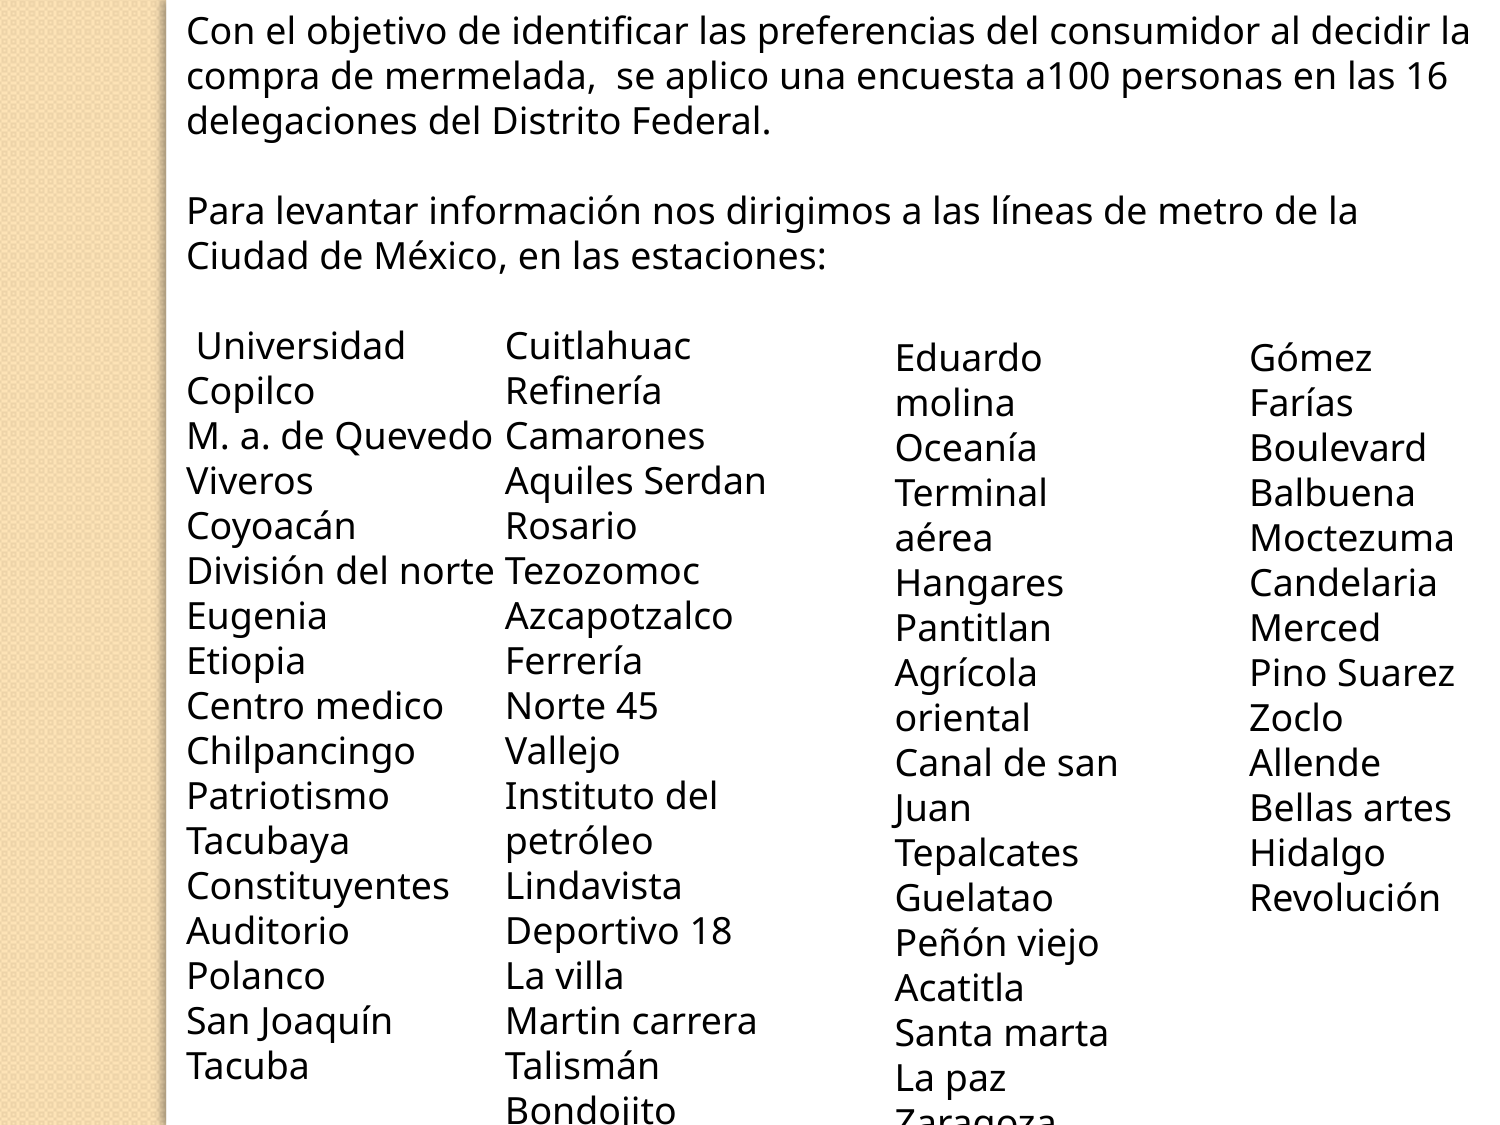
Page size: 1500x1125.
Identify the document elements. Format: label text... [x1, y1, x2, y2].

text_box Con el objetivo de identificar las preferencias del consumidor al decidir la compra de mermelada, se aplico una encuesta a100 personas en las 16 delegaciones del Distrito Federal. Para levantar información nos dirigimos a las líneas de metro de la Ciudad de México, en las estaciones: Universidad Copilco M. a. de Quevedo Viveros Coyoacán División del norte Eugenia Etiopia Centro medico Chilpancingo Patriotismo Tacubaya Constituyentes Auditorio Polanco San Joaquín Tacuba [171, 0, 1500, 1125]
text_box Eduardo molina Oceanía Terminal aérea Hangares Pantitlan Agrícola oriental Canal de san Juan Tepalcates Guelatao Peñón viejo Acatitla Santa marta La paz Zaragoza [879, 326, 1152, 1125]
text_box Gómez Farías Boulevard Balbuena Moctezuma Candelaria Merced Pino Suarez Zoclo Allende Bellas artes Hidalgo Revolución [1234, 326, 1500, 971]
text_box Cuitlahuac Refinería Camarones Aquiles Serdan Rosario Tezozomoc Azcapotzalco Ferrería Norte 45 Vallejo Instituto del petróleo Lindavista Deportivo 18 La villa Martin carrera Talismán Bondojito [490, 314, 869, 1125]
